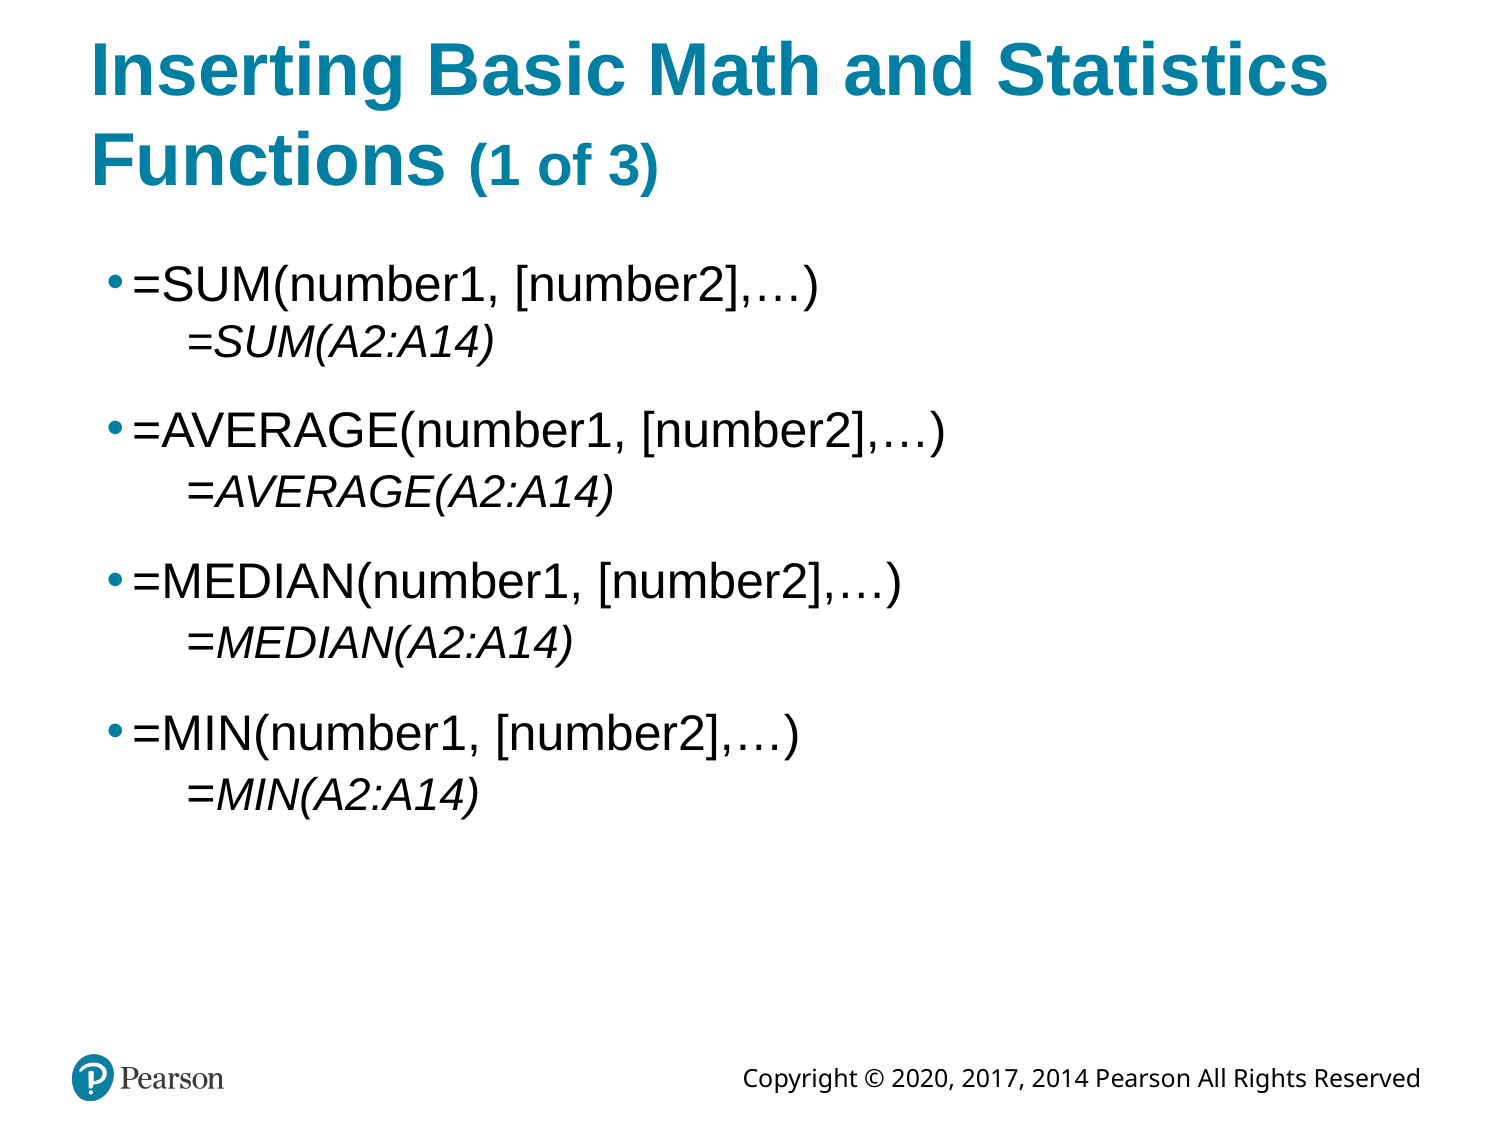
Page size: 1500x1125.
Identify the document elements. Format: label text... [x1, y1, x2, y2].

picture [72, 1054, 88, 1070]
title Inserting Basic Math and Statistics Functions (1 of 3) [75, 35, 1425, 216]
picture [80, 1063, 106, 1088]
picture [72, 1087, 83, 1101]
picture [98, 1054, 224, 1101]
list =SUM(number1, [number2],…) =SUM(A2:A14) =AVERAGE(number1, [number2],…) =AVERAGE(A2:A14) =MEDIAN(number1, [number2],…) =MEDIAN(A2:A14) =MIN(number1, [number2],…) =MIN(A2:A14) [75, 236, 1426, 991]
